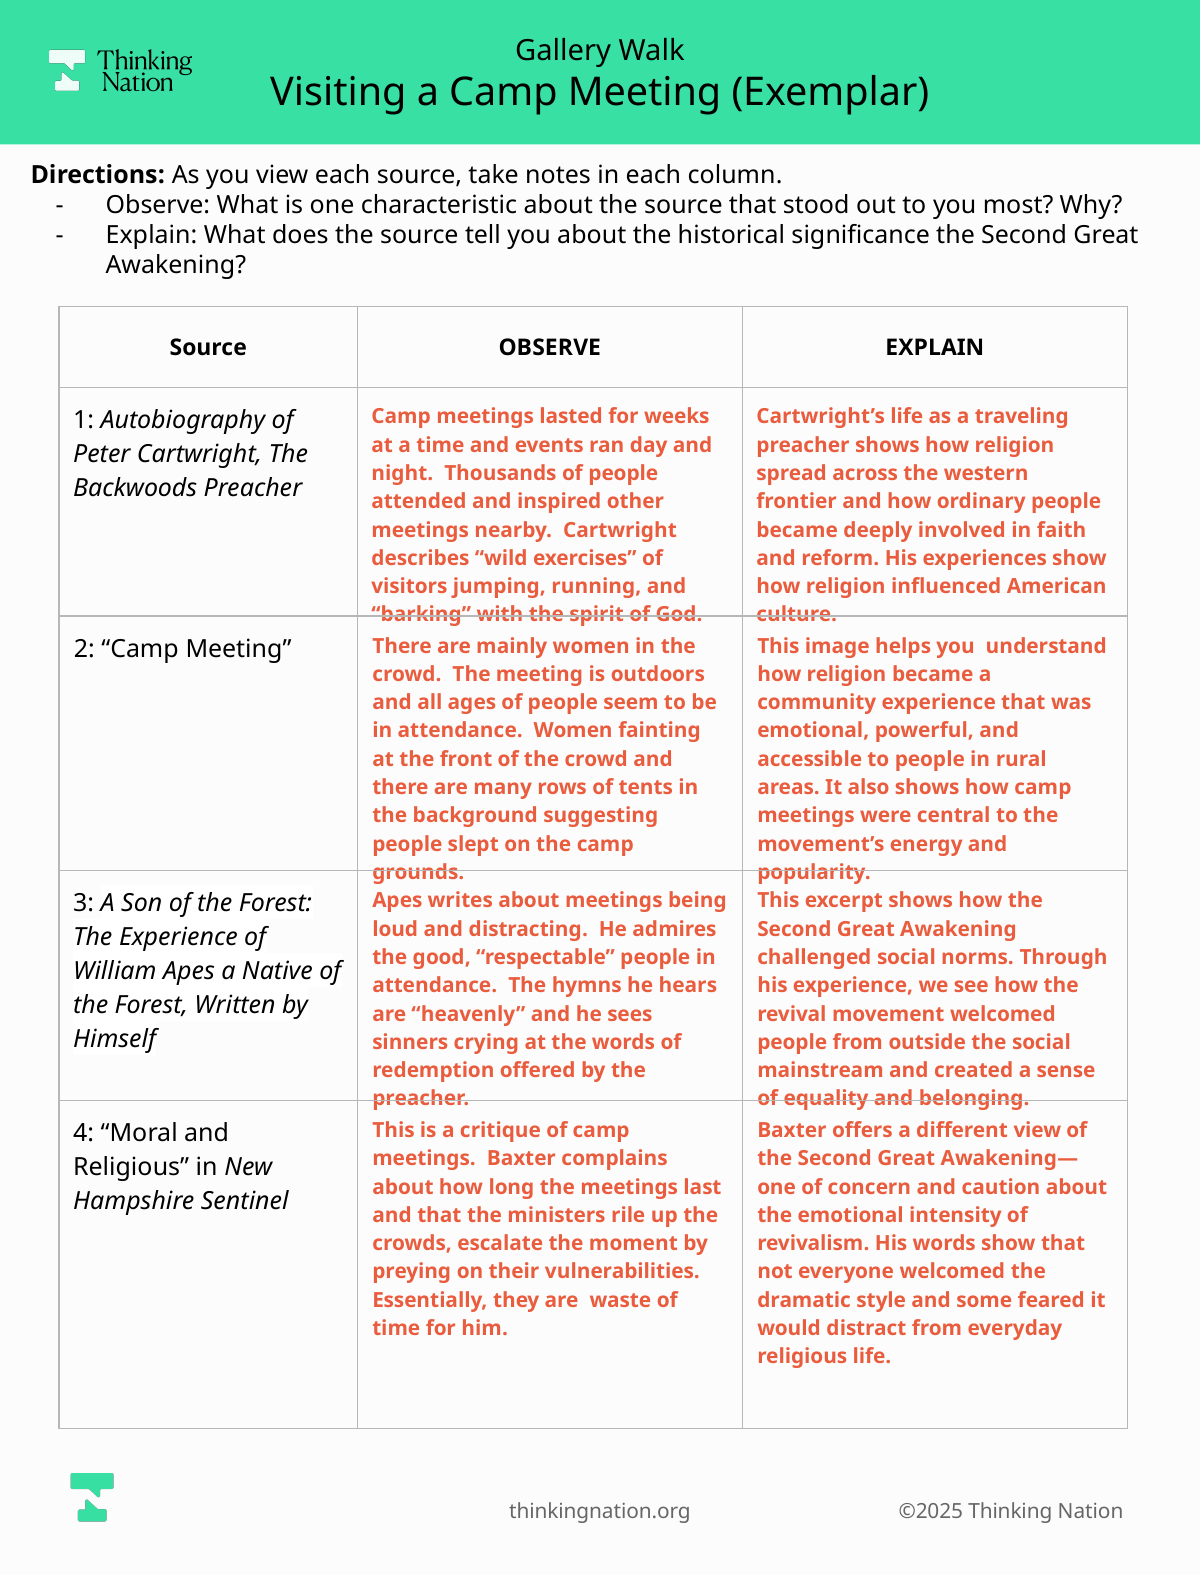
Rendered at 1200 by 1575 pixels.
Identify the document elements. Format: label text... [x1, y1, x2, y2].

table_cell Camp meetings lasted for weeks at a time and events ran day and night. Thousands of people attended and inspired other meetings nearby. Cartwright describes “wild exercises” of visitors jumping, running, and “barking” with the spirit of God. [358, 388, 742, 615]
text_box thinkingnation.org [457, 1483, 742, 1532]
table_cell 4: “Moral and Religious” in New Hampshire Sentinel [60, 1101, 357, 1428]
table_header Source [60, 307, 357, 387]
table_cell This excerpt shows how the Second Great Awakening challenged social norms. Through his experience, we see how the revival movement welcomed people from outside the social mainstream and created a sense of equality and belonging. [743, 871, 1127, 1100]
table_cell Baxter offers a different view of the Second Great Awakening—one of concern and caution about the emotional intensity of revivalism. His words show that not everyone welcomed the dramatic style and some feared it would distract from everyday religious life. [743, 1101, 1127, 1428]
table_cell This image helps you understand how religion became a community experience that was emotional, powerful, and accessible to people in rural areas. It also shows how camp meetings were central to the movement’s energy and popularity. [743, 617, 1127, 870]
table_cell 3: A Son of the Forest: The Experience of William Apes a Native of the Forest, Written by Himself [60, 871, 357, 1100]
table_cell 1: Autobiography of Peter Cartwright, The Backwoods Preacher [60, 388, 357, 615]
text_box Directions: As you view each source, take notes in each column. Observe: What is one characteristic about the source that stood out to you most? Why? Explain: What does the source tell you about the historical significance the Second Great Awakening? [16, 144, 1184, 293]
table_cell Apes writes about meetings being loud and distracting. He admires the good, “respectable” people in attendance. The hymns he hears are “heavenly” and he sees sinners crying at the words of redemption offered by the preacher. [358, 871, 742, 1100]
table_header OBSERVE [358, 307, 742, 387]
table_header EXPLAIN [743, 307, 1127, 387]
text_box Gallery Walk Visiting a Camp Meeting (Exemplar) [0, 0, 1200, 145]
table_cell This is a critique of camp meetings. Baxter complains about how long the meetings last and that the ministers rile up the crowds, escalate the moment by preying on their vulnerabilities. Essentially, they are waste of time for him. [358, 1101, 742, 1428]
picture [33, 35, 197, 104]
table_cell There are mainly women in the crowd. The meeting is outdoors and all ages of people seem to be in attendance. Women fainting at the front of the crowd and there are many rows of tents in the background suggesting people slept on the camp grounds. [358, 617, 742, 870]
table_cell 2: “Camp Meeting” [60, 617, 357, 870]
picture [58, 1463, 126, 1531]
table_cell Cartwright’s life as a traveling preacher shows how religion spread across the western frontier and how ordinary people became deeply involved in faith and reform. His experiences show how religion influenced American culture. [743, 388, 1127, 615]
text_box ©2025 Thinking Nation [854, 1483, 1139, 1532]
